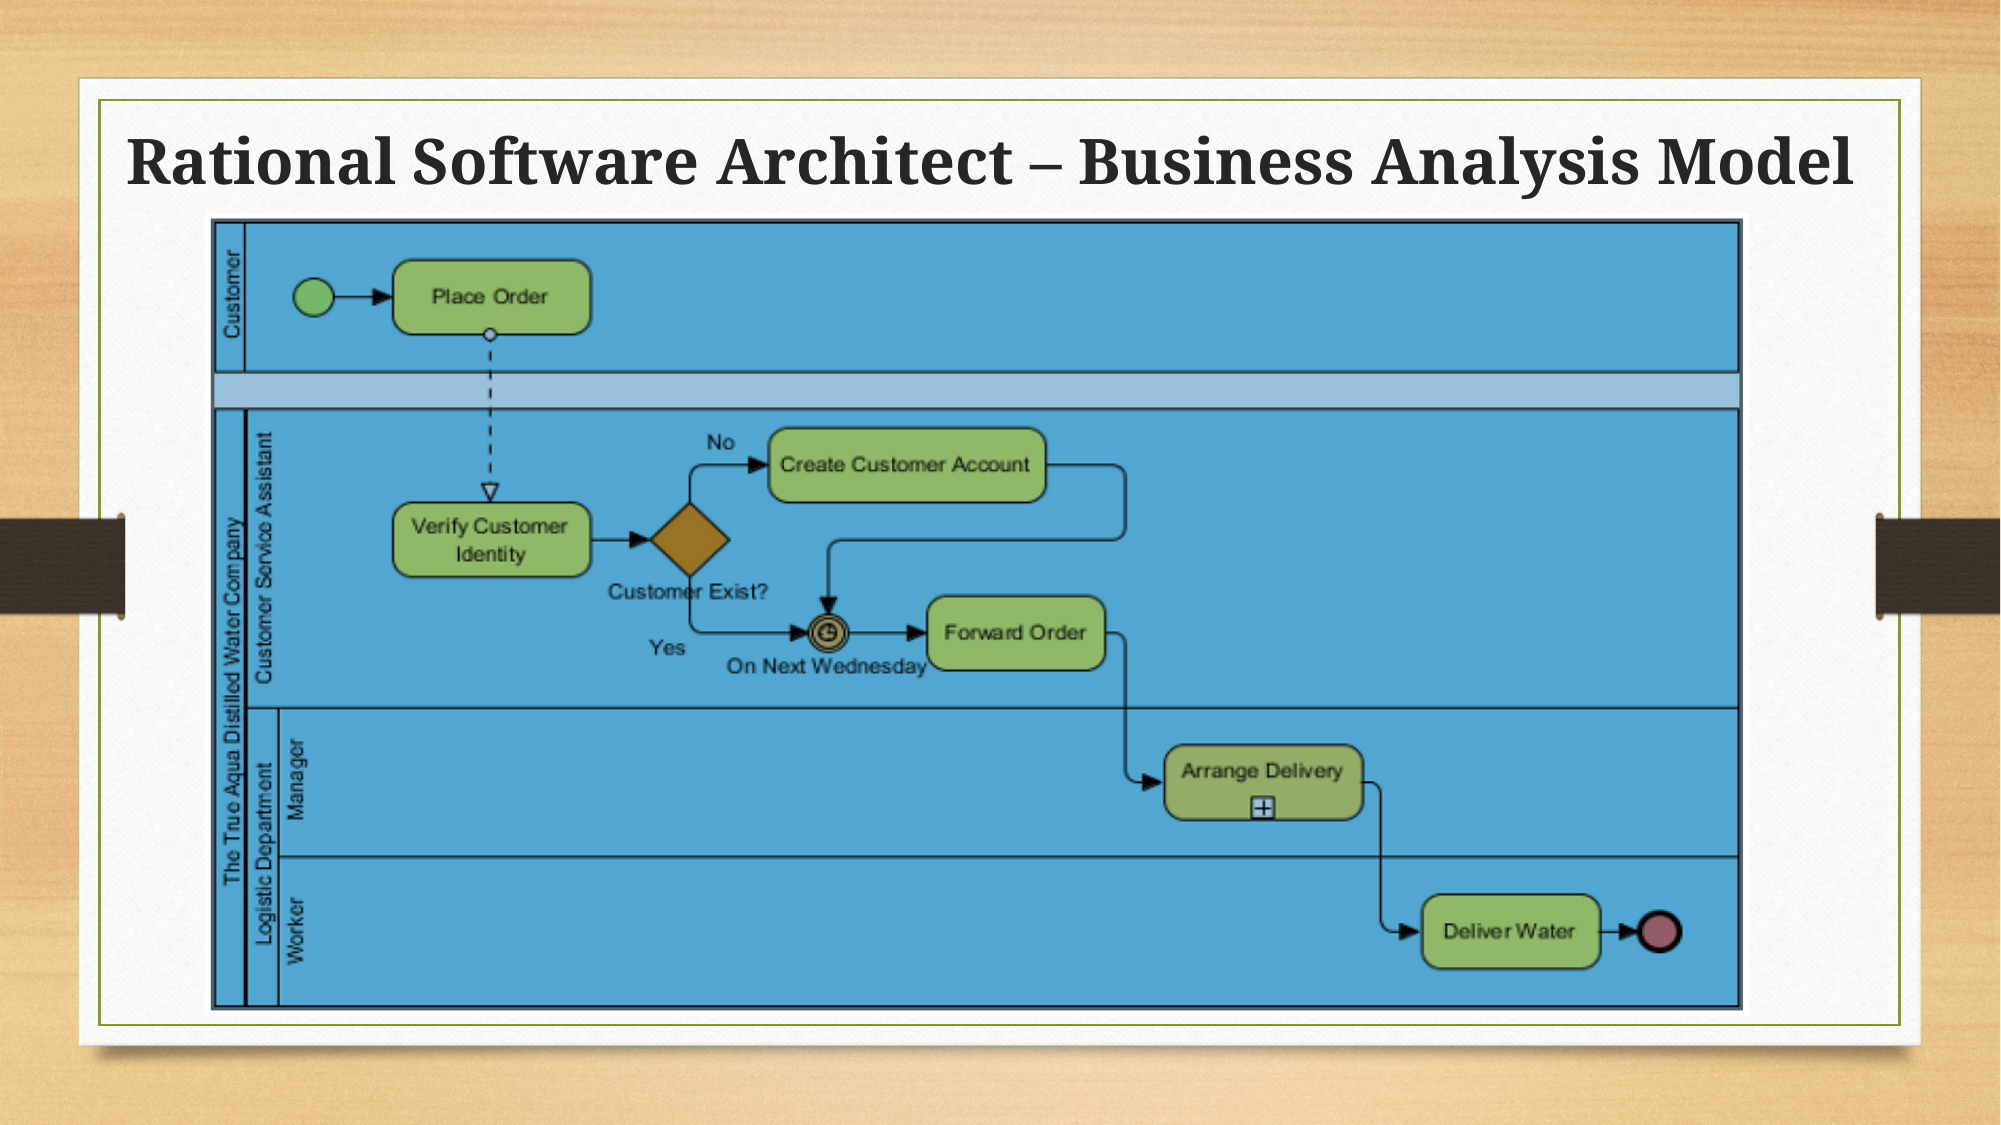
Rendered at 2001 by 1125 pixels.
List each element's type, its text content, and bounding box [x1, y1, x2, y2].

picture [0, 0, 2001, 1125]
title Rational Software Architect – Business Analysis Model [110, 105, 1878, 214]
